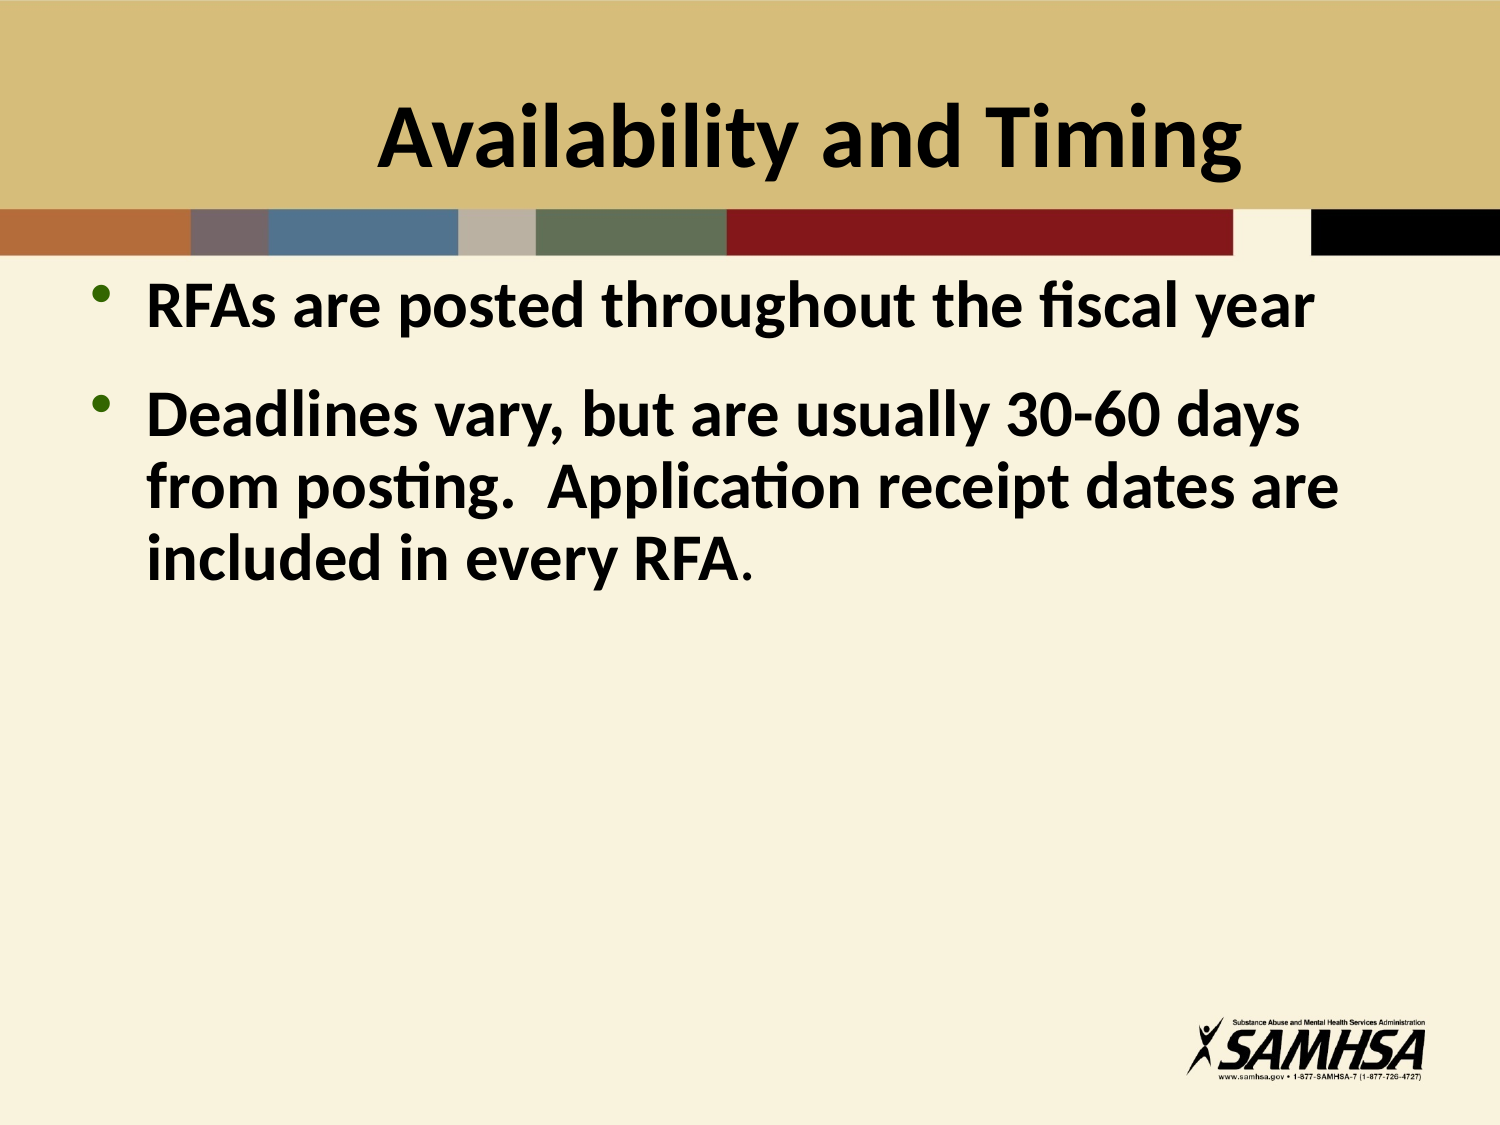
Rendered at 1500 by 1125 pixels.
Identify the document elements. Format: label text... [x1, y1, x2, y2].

title Availability and Timing [149, 37, 1473, 226]
picture [0, 0, 1500, 1125]
list RFAs are posted throughout the fiscal year Deadlines vary, but are usually 30-60 days from posting. Application receipt dates are included in every RFA. [74, 262, 1426, 1006]
